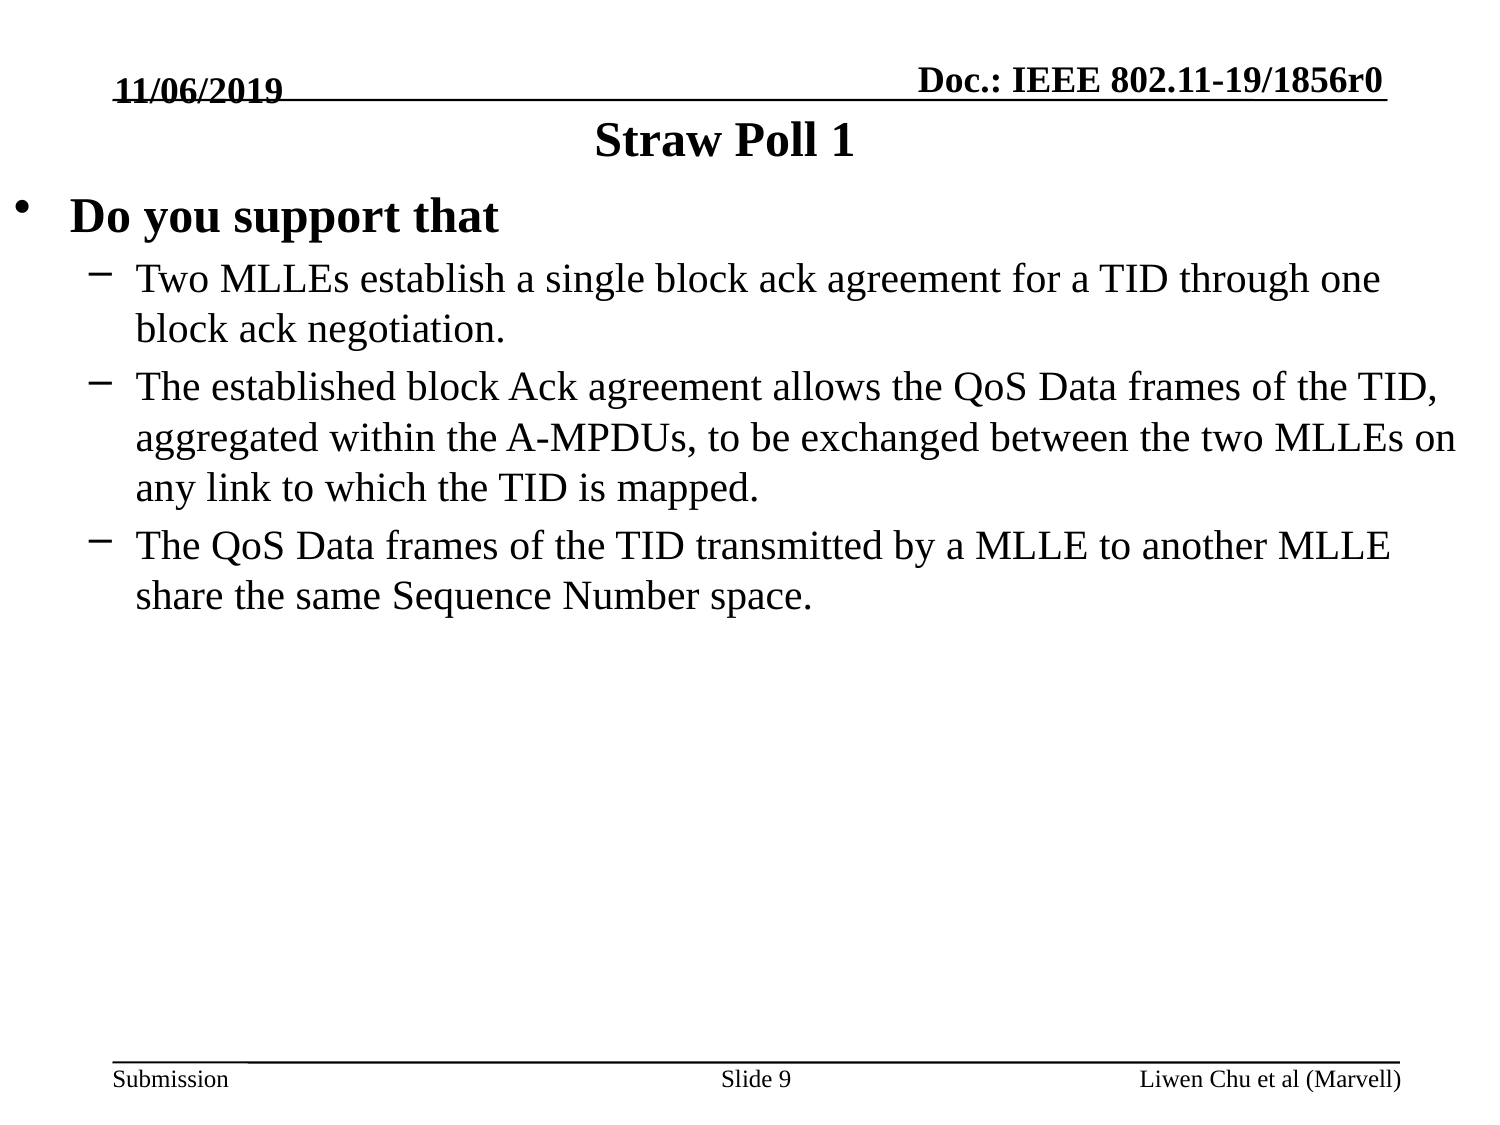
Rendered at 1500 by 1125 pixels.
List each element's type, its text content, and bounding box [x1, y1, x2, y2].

title Straw Poll 1 [0, 73, 1451, 174]
footer Liwen Chu et al (Marvell) [1135, 1061, 1402, 1093]
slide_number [114, 65, 288, 112]
list Do you support that Two MLLEs establish a single block ack agreement for a TID through one block ack negotiation. The established block Ack agreement allows the QoS Data frames of the TID, aggregated within the A-MPDUs, to be exchanged between the two MLLEs on any link to which the TID is mapped. The QoS Data frames of the TID transmitted by a MLLE to another MLLE share the same Sequence Number space. [0, 174, 1499, 783]
slide_number Slide 9 [712, 1061, 800, 1093]
